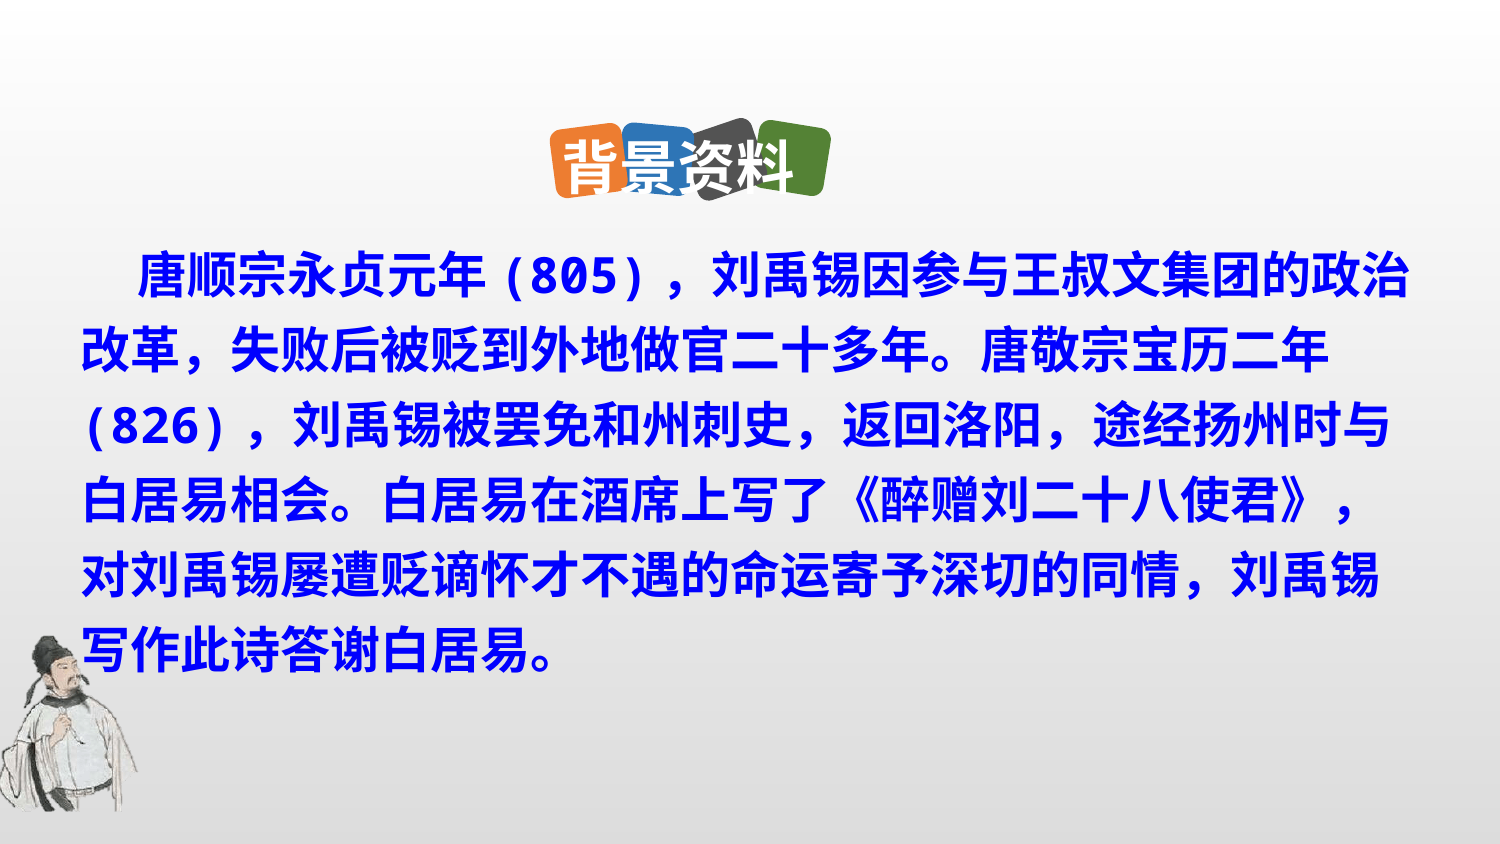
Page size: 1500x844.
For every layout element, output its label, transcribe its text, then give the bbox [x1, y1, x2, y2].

text_box 唐顺宗永贞元年(805)，刘禹锡因参与王叔文集团的政治改革，失败后被贬到外地做官二十多年。唐敬宗宝历二年(826)，刘禹锡被罢免和州刺史，返回洛阳，途经扬州时与白居易相会。白居易在酒席上写了《醉赠刘二十八使君》，对刘禹锡屡遭贬谪怀才不遇的命运寄予深切的同情，刘禹锡写作此诗答谢白居易。 [65, 221, 1436, 729]
picture [0, 628, 243, 812]
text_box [546, 104, 833, 198]
